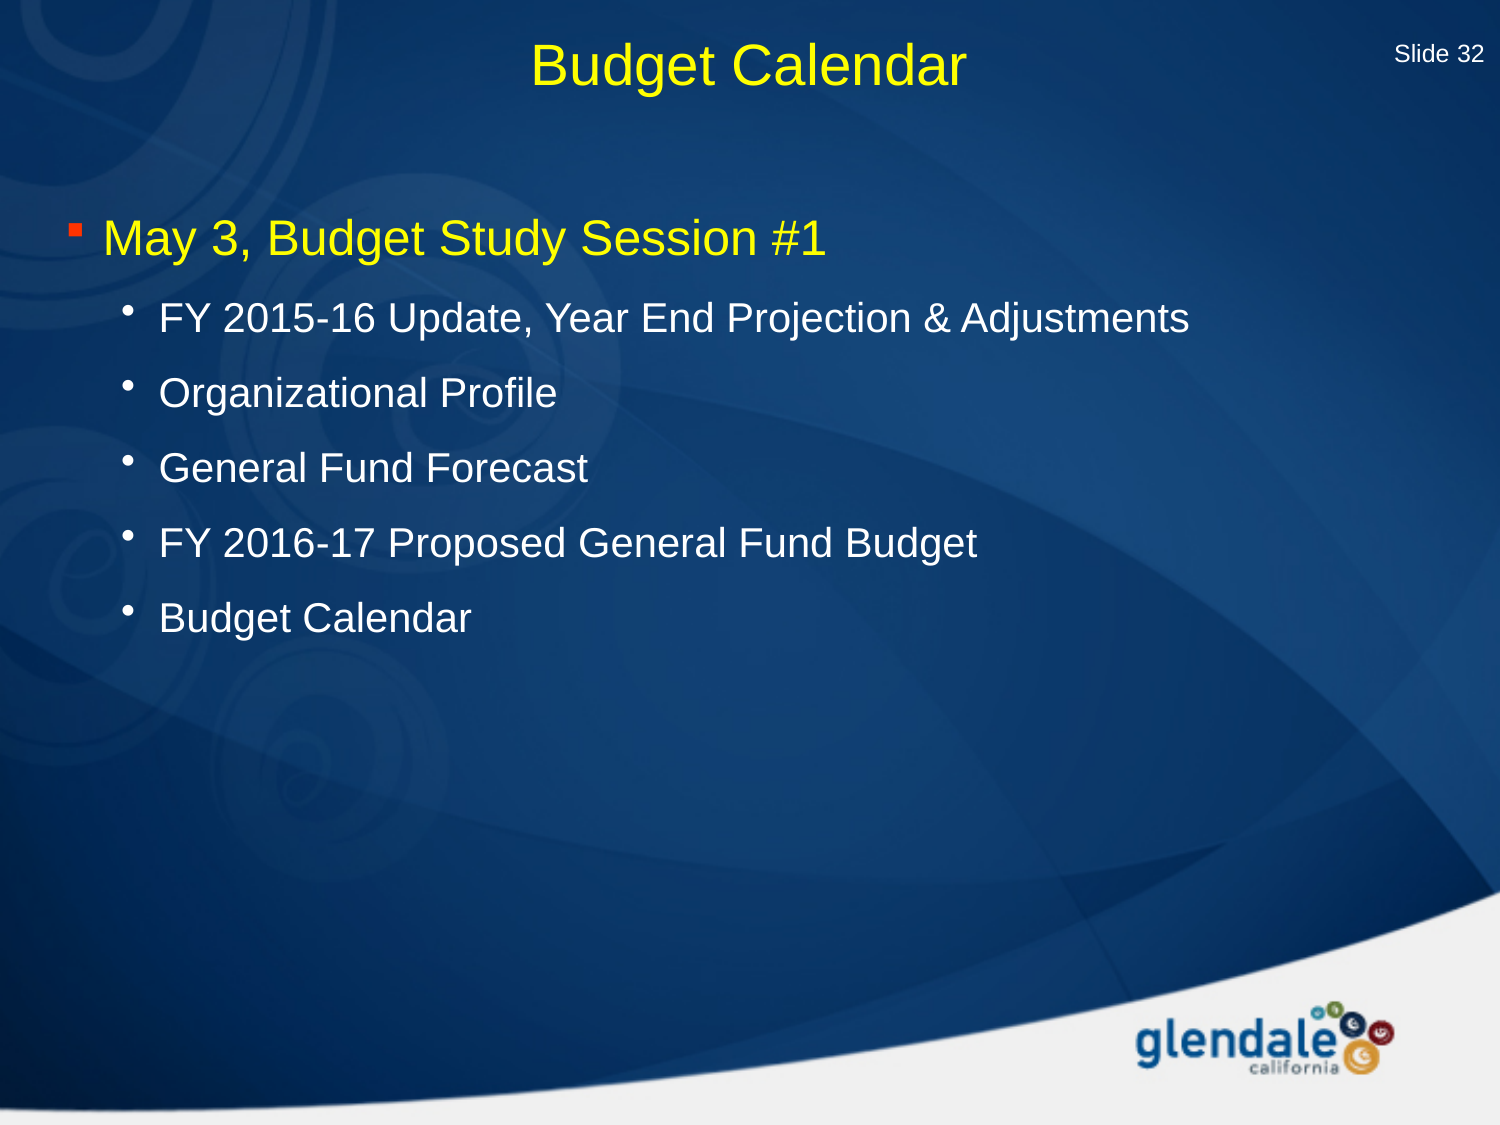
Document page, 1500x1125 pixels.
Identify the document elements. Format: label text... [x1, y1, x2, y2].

list May 3, Budget Study Session #1 FY 2015-16 Update, Year End Projection & Adjustments Organizational Profile General Fund Forecast FY 2016-17 Proposed General Fund Budget Budget Calendar [50, 125, 1463, 1075]
title Budget Calendar [50, 12, 1450, 113]
picture [0, 0, 1500, 1125]
slide_number Slide 32 [1149, 0, 1500, 75]
